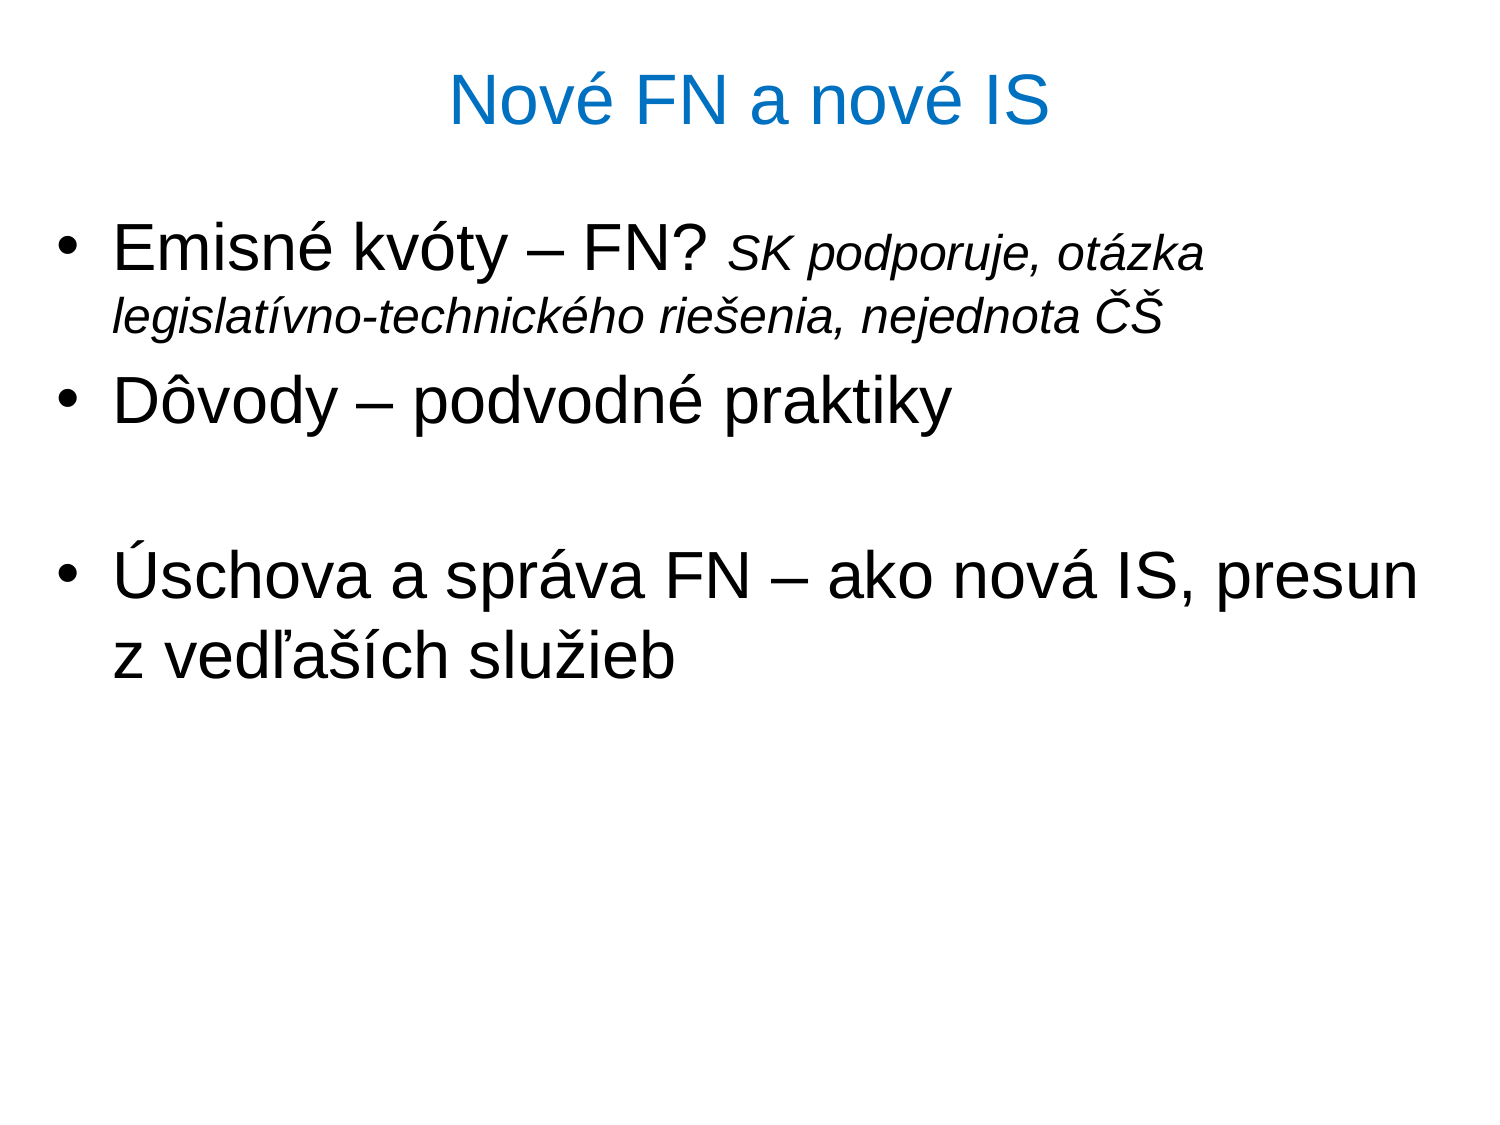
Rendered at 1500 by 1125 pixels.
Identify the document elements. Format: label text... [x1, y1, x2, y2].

title Nové FN a nové IS [75, 45, 1425, 196]
list Emisné kvóty – FN? SK podporuje, otázka legislatívno-technického riešenia, nejednota ČŠ Dôvody – podvodné praktiky Úschova a správa FN – ako nová IS, presun z vedľaších služieb [41, 196, 1447, 1047]
